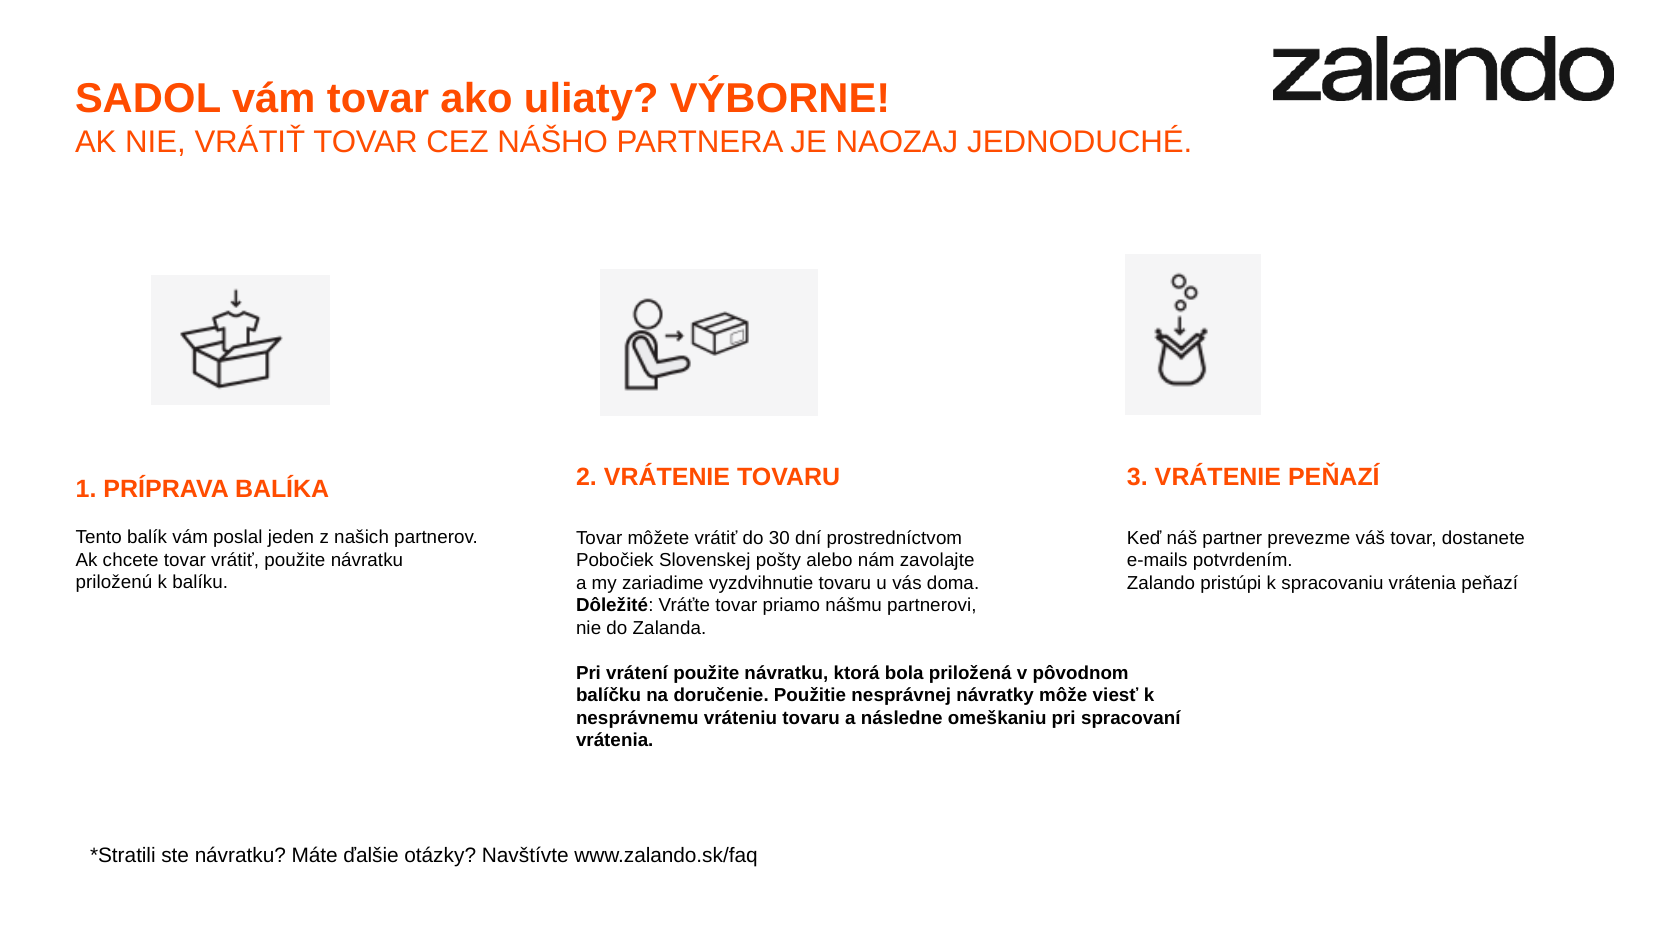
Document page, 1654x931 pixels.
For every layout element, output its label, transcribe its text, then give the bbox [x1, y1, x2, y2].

picture [1124, 254, 1261, 415]
text_box 1. PRÍPRAVA BALÍKA Tento balík vám poslal jeden z našich partnerov. Ak chcete tovar vrátiť, použite návratku priloženú k balíku. [60, 465, 561, 648]
picture [151, 275, 331, 406]
text_box SADOL vám tovar ako uliaty? VÝBORNE! AK NIE, VRÁTIŤ TOVAR CEZ NÁŠHO PARTNERA JE NAOZAJ JEDNODUCHÉ. [74, 36, 1563, 193]
text_box 2. VRÁTENIE TOVARU Tovar môžete vrátiť do 30 dní prostredníctvom Pobočiek Slovenskej pošty alebo nám zavolajte a my zariadime vyzdvihnutie tovaru u vás doma. Dôležité: Vráťte tovar priamo nášmu partnerovi, nie do Zalanda. Pri vrátení použite návratku, ktorá bola priložená v pôvodnom balíčku na doručenie. Použitie nesprávnej návratky môže viesť k nesprávnemu vráteniu tovaru a následne omeškaniu pri spracovaní vrátenia. [561, 453, 1200, 744]
text_box 3. VRÁTENIE PEŇAZÍ Keď náš partner prevezme váš tovar, dostanete e-mails potvrdením. Zalando pristúpi k spracovaniu vrátenia peňazí [1112, 453, 1654, 610]
text_box *Stratili ste návratku? Máte ďalšie otázky? Navštívte www.zalando.sk/faq [75, 744, 1590, 885]
picture [1273, 36, 1615, 101]
picture [599, 269, 818, 416]
